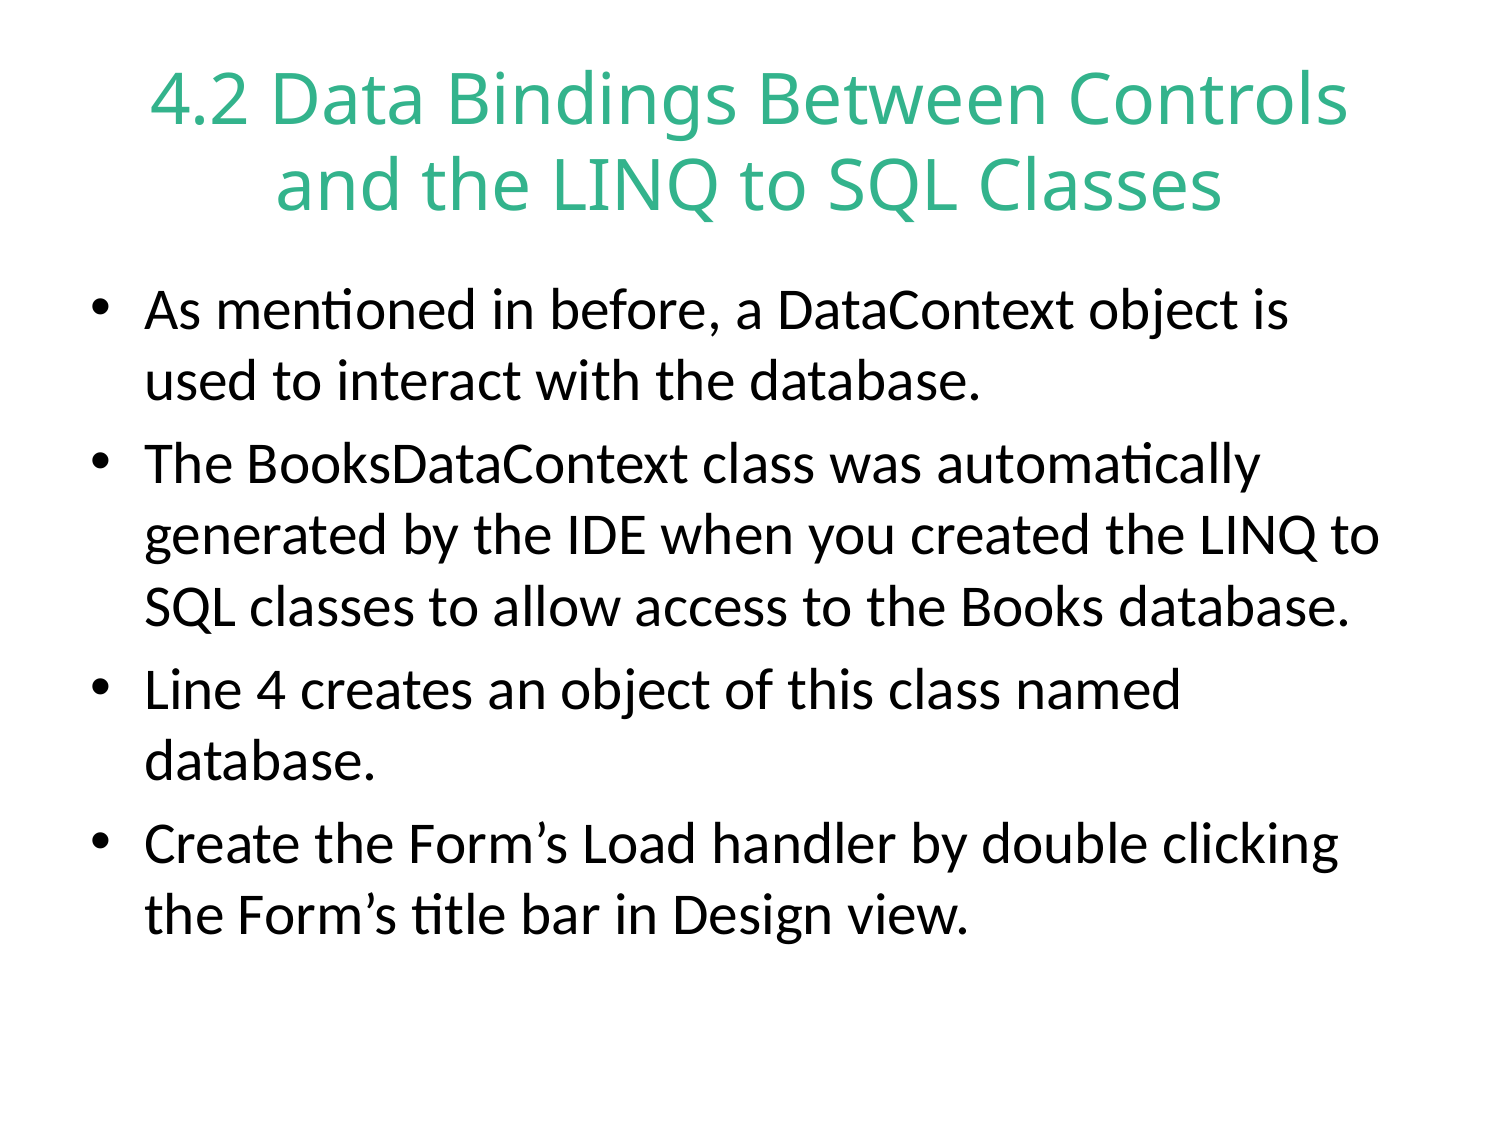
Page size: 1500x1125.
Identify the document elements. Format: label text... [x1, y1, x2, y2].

title 4.2 Data Bindings Between Controls and the LINQ to SQL Classes [75, 45, 1425, 233]
list As mentioned in before, a DataContext object is used to interact with the database. The BooksDataContext class was automatically generated by the IDE when you created the LINQ to SQL classes to allow access to the Books database. Line 4 creates an object of this class named database. Create the Form’s Load handler by double clicking the Form’s title bar in Design view. [75, 262, 1425, 1005]
